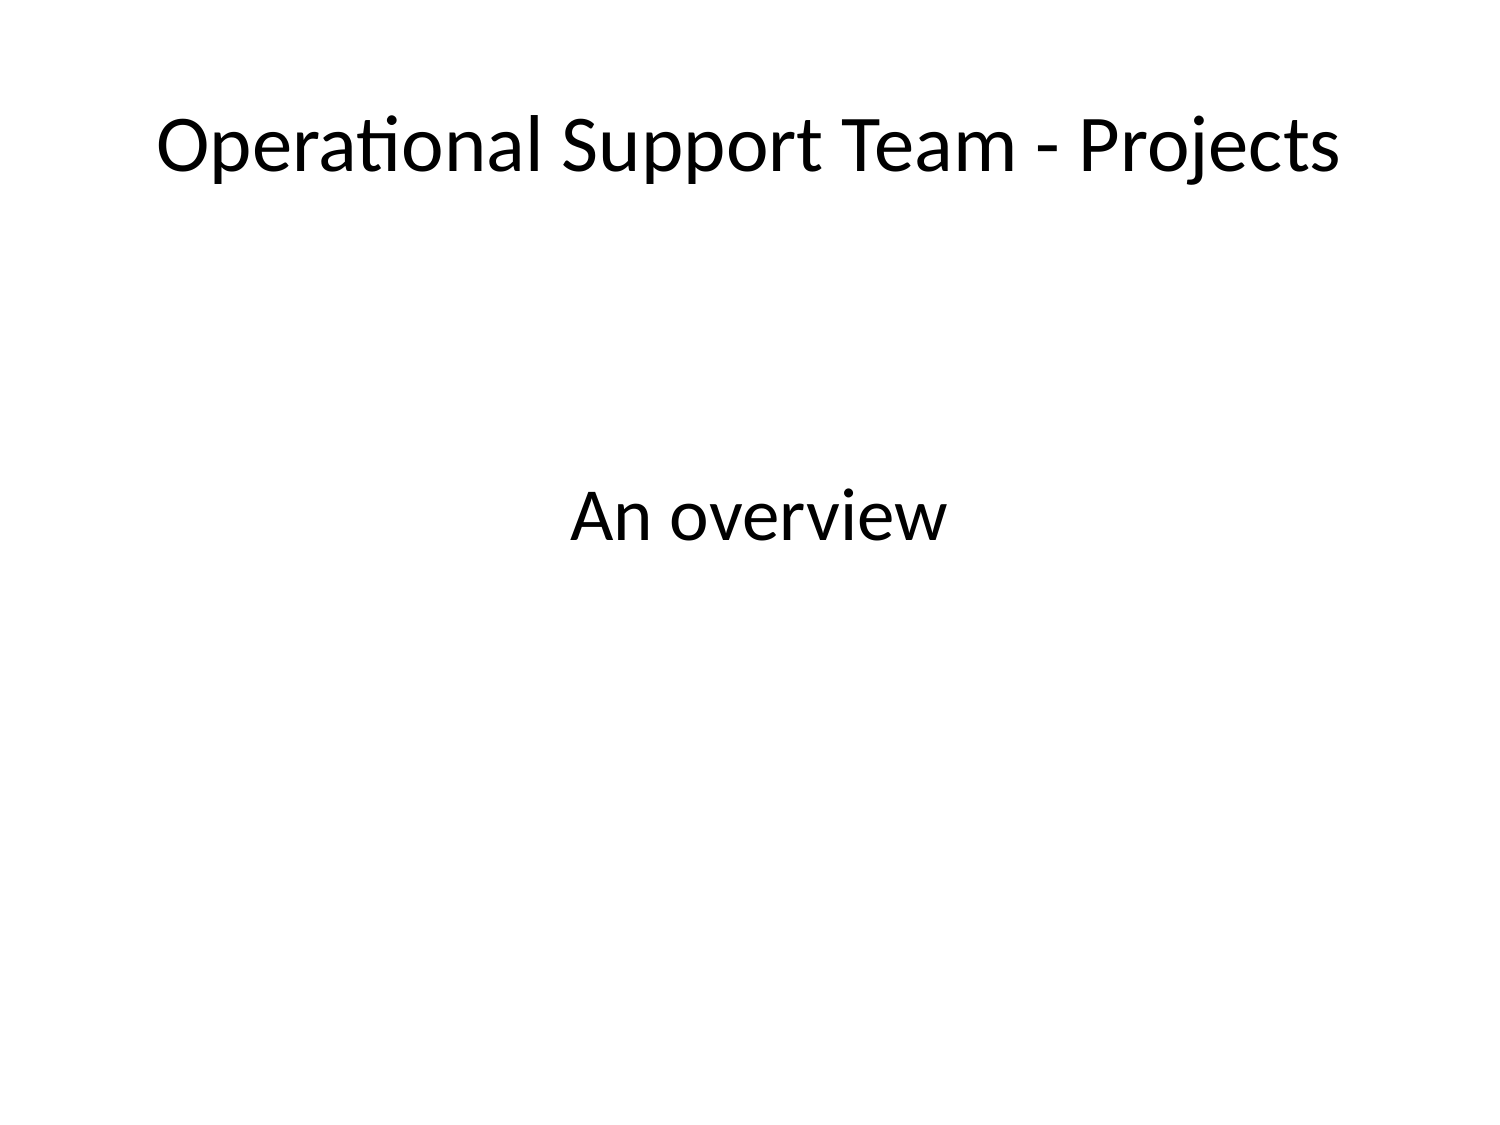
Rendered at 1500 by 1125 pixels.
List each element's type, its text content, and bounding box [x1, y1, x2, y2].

list An overview [75, 242, 1425, 1013]
title Operational Support Team - Projects [75, 45, 1425, 233]
